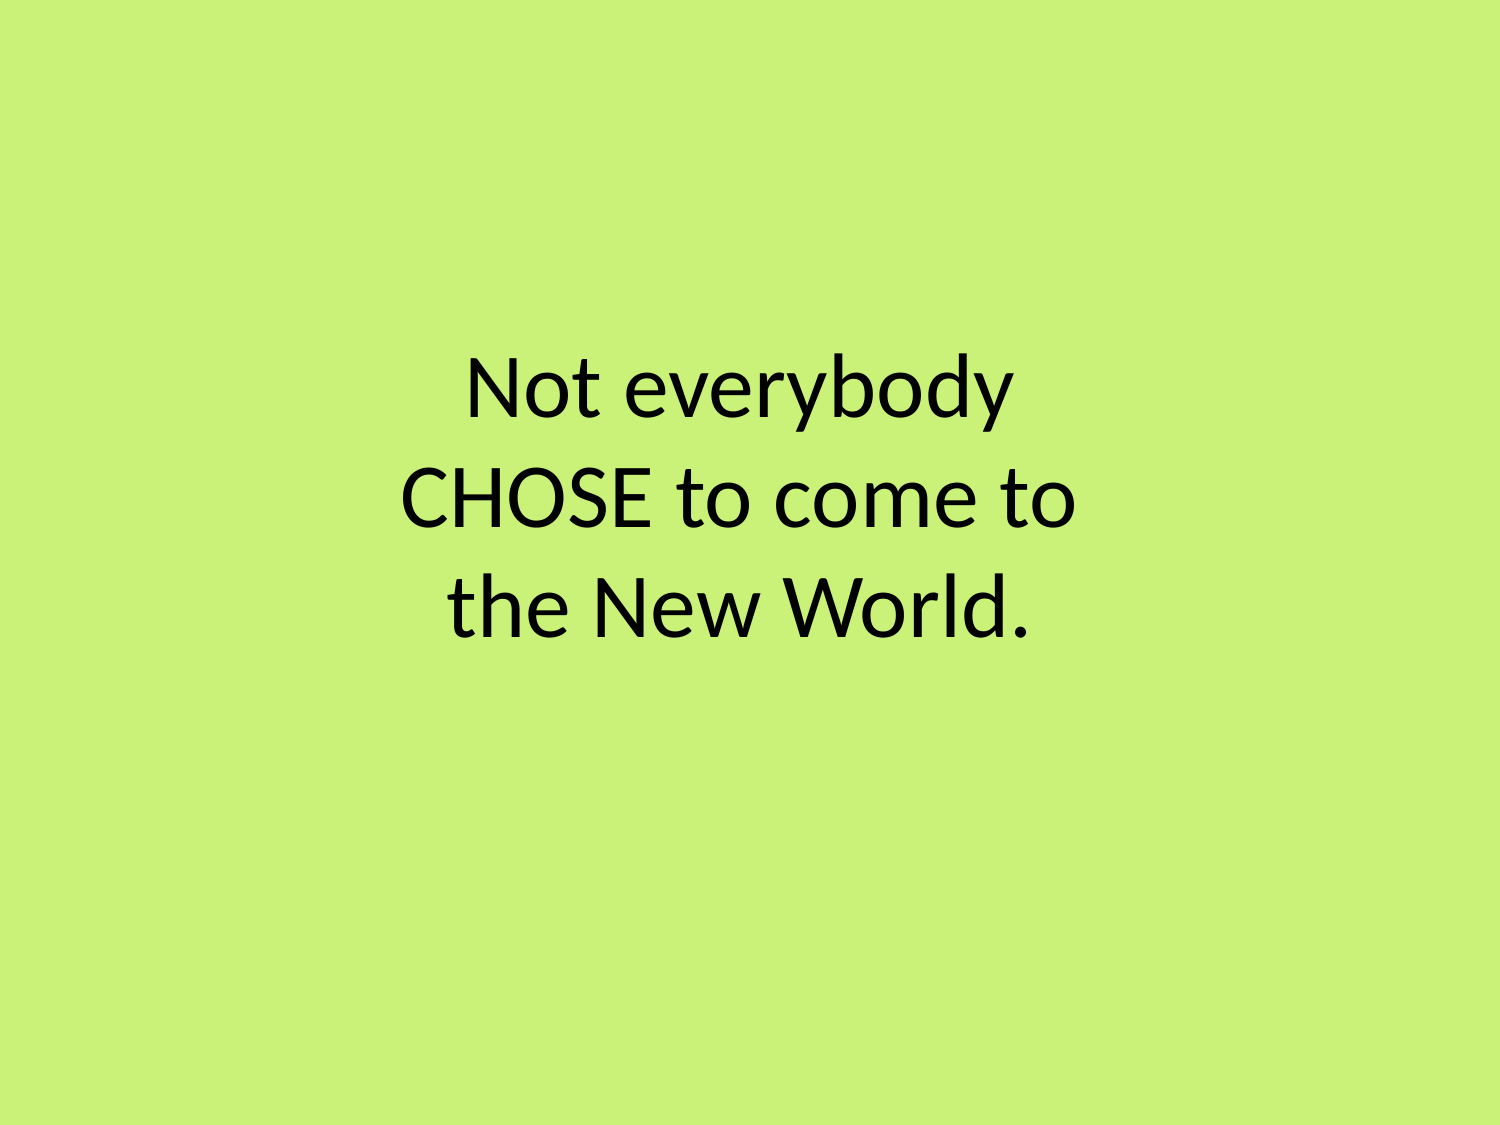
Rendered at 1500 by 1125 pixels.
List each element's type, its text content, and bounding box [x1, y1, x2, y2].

text_box Not everybody CHOSE to come to the New World. [355, 318, 1125, 663]
